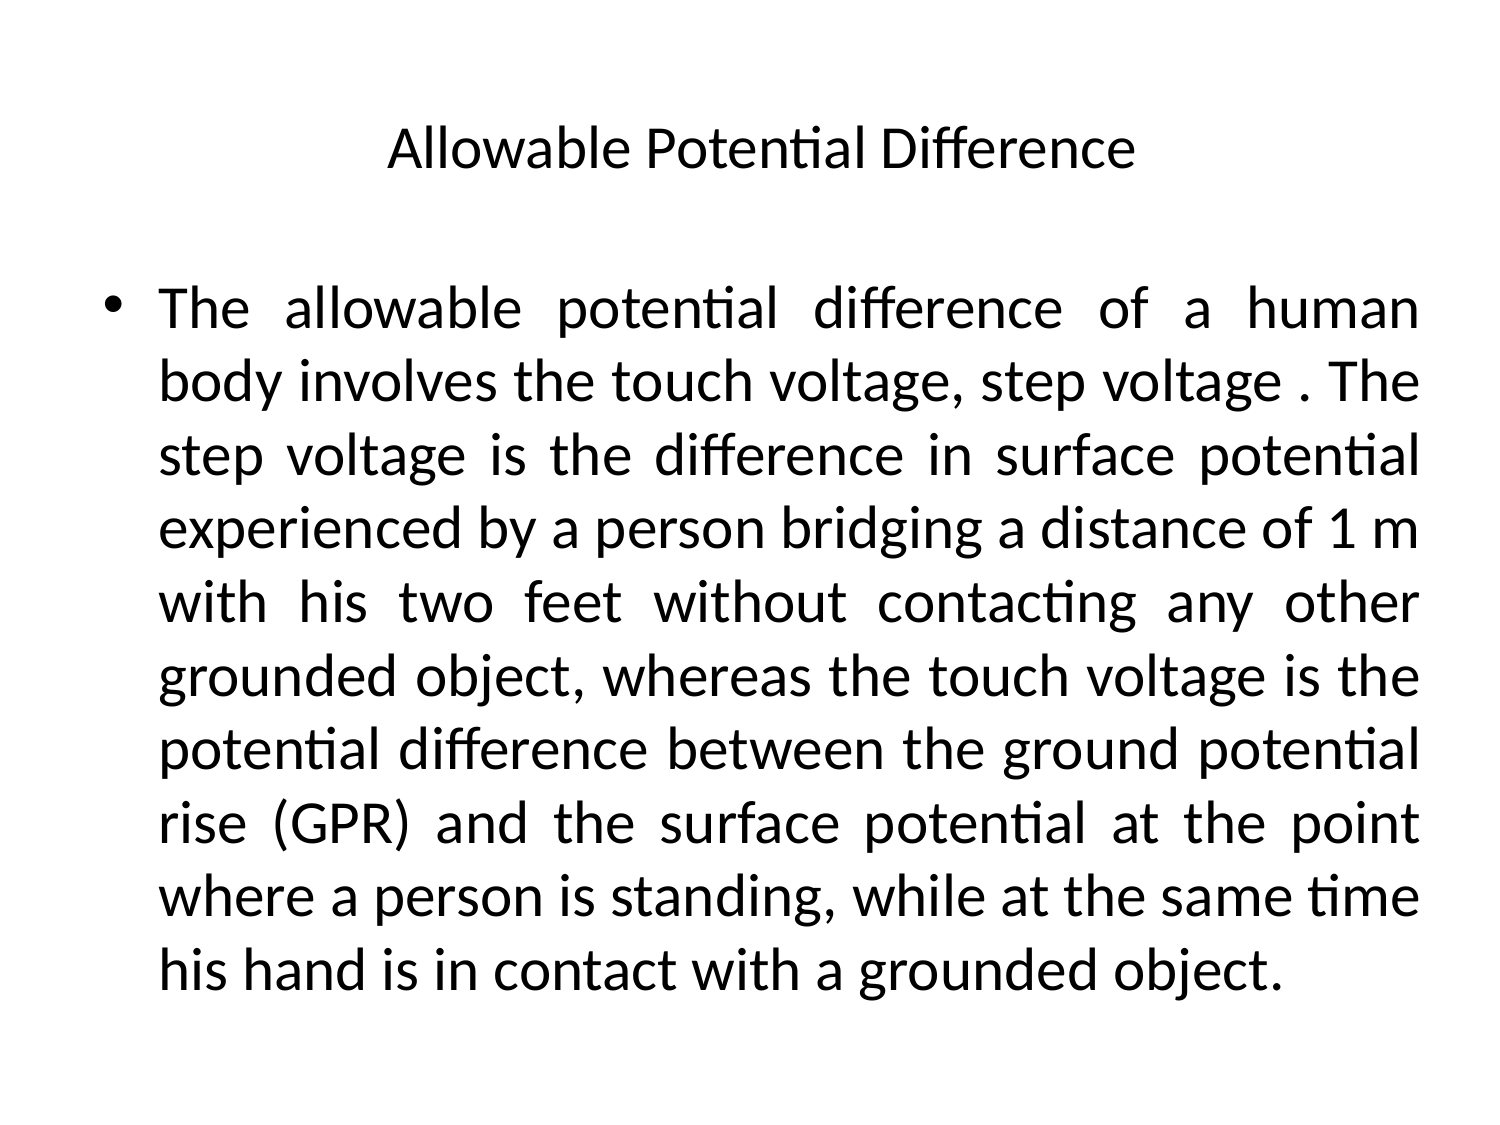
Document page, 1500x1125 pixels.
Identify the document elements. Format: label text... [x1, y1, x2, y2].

list Allowable Potential Difference The allowable potential difference of a human body involves the touch voltage, step voltage . The step voltage is the difference in surface potential experienced by a person bridging a distance of 1 m with his two feet without contacting any other grounded object, whereas the touch voltage is the potential difference between the ground potential rise (GPR) and the surface potential at the point where a person is standing, while at the same time his hand is in contact with a grounded object. [87, 99, 1438, 1050]
